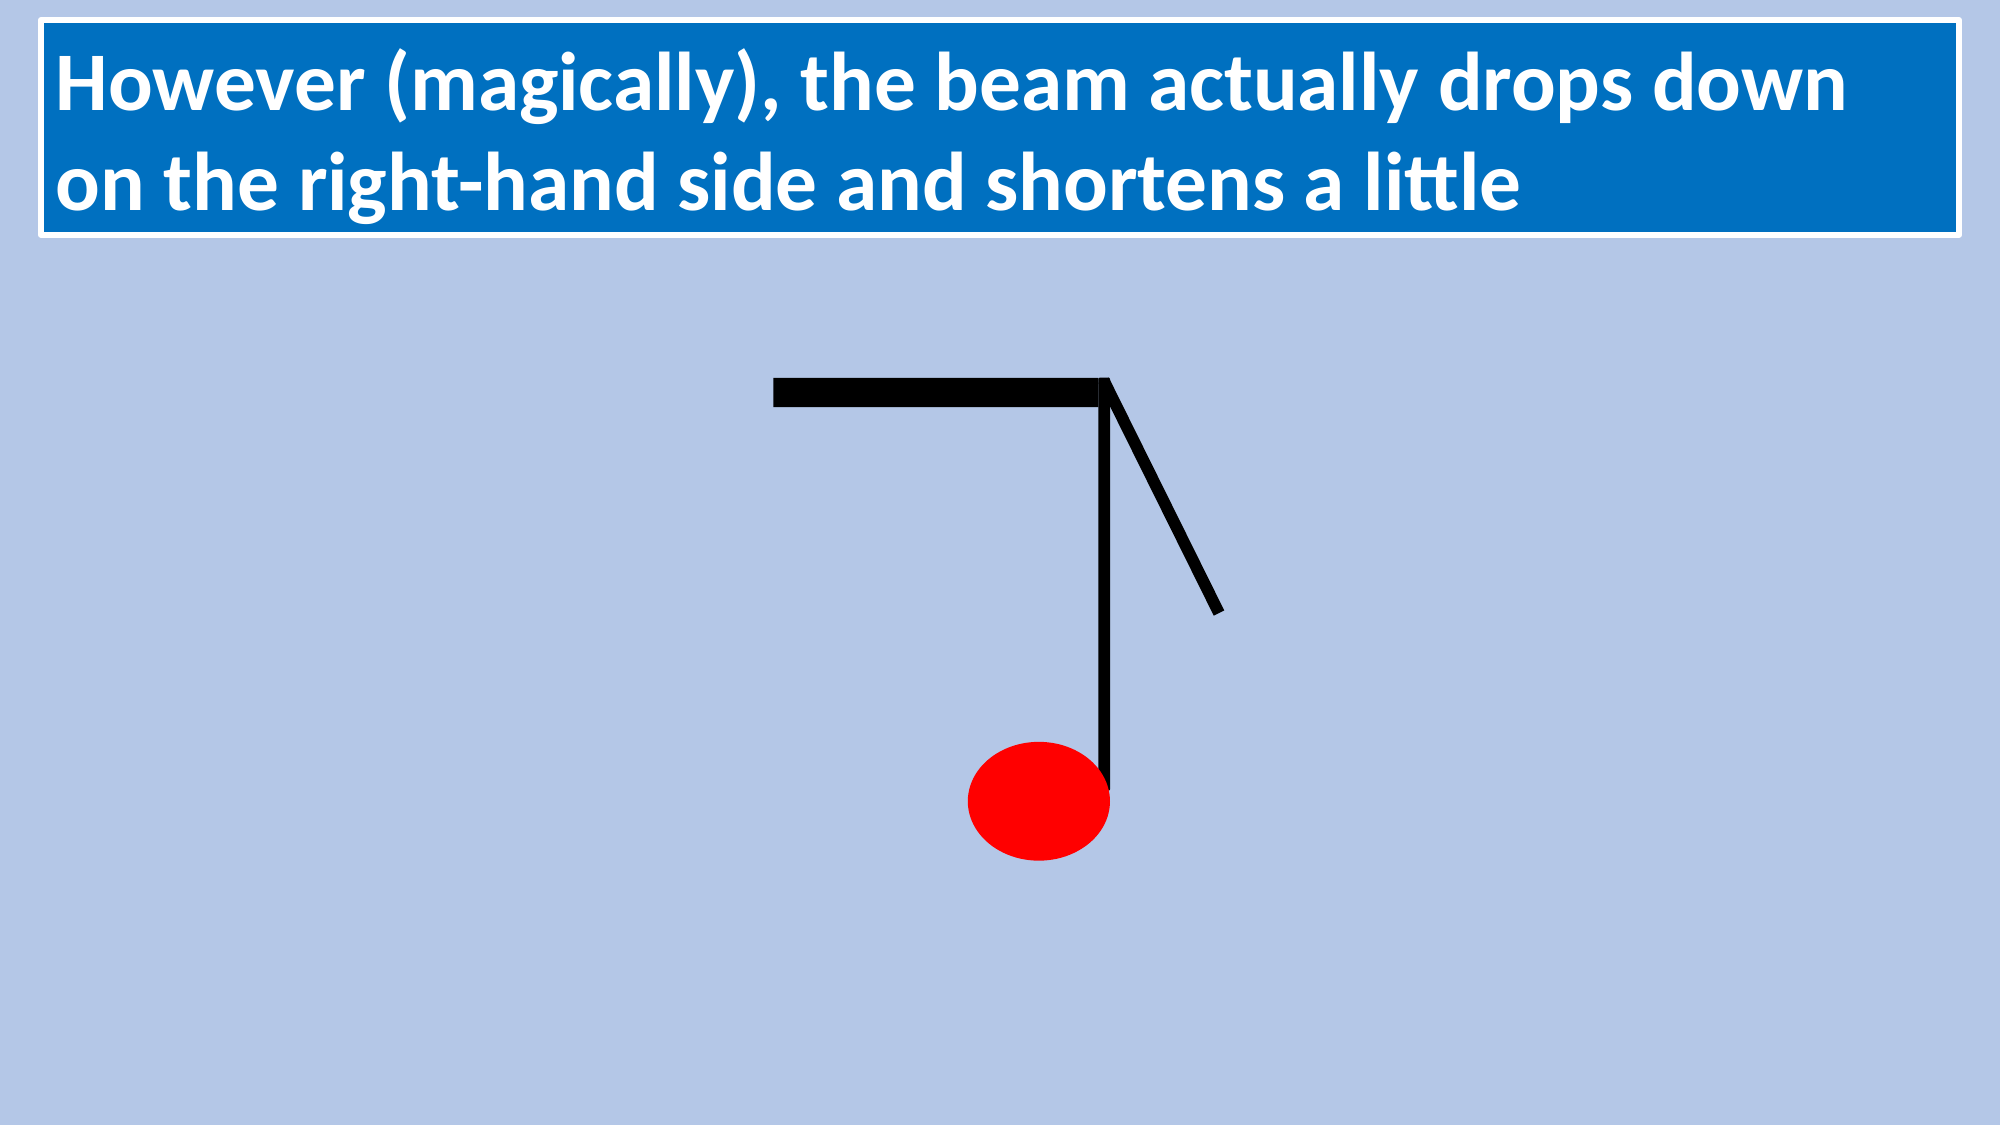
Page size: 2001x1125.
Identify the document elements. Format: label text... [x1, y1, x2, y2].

text_box [1097, 389, 1112, 791]
text_box [966, 740, 1112, 862]
text_box [772, 377, 1099, 408]
text_box [1096, 376, 1226, 618]
text_box However (magically), the beam actually drops down on the right-hand side and shortens a little [40, 20, 1959, 235]
